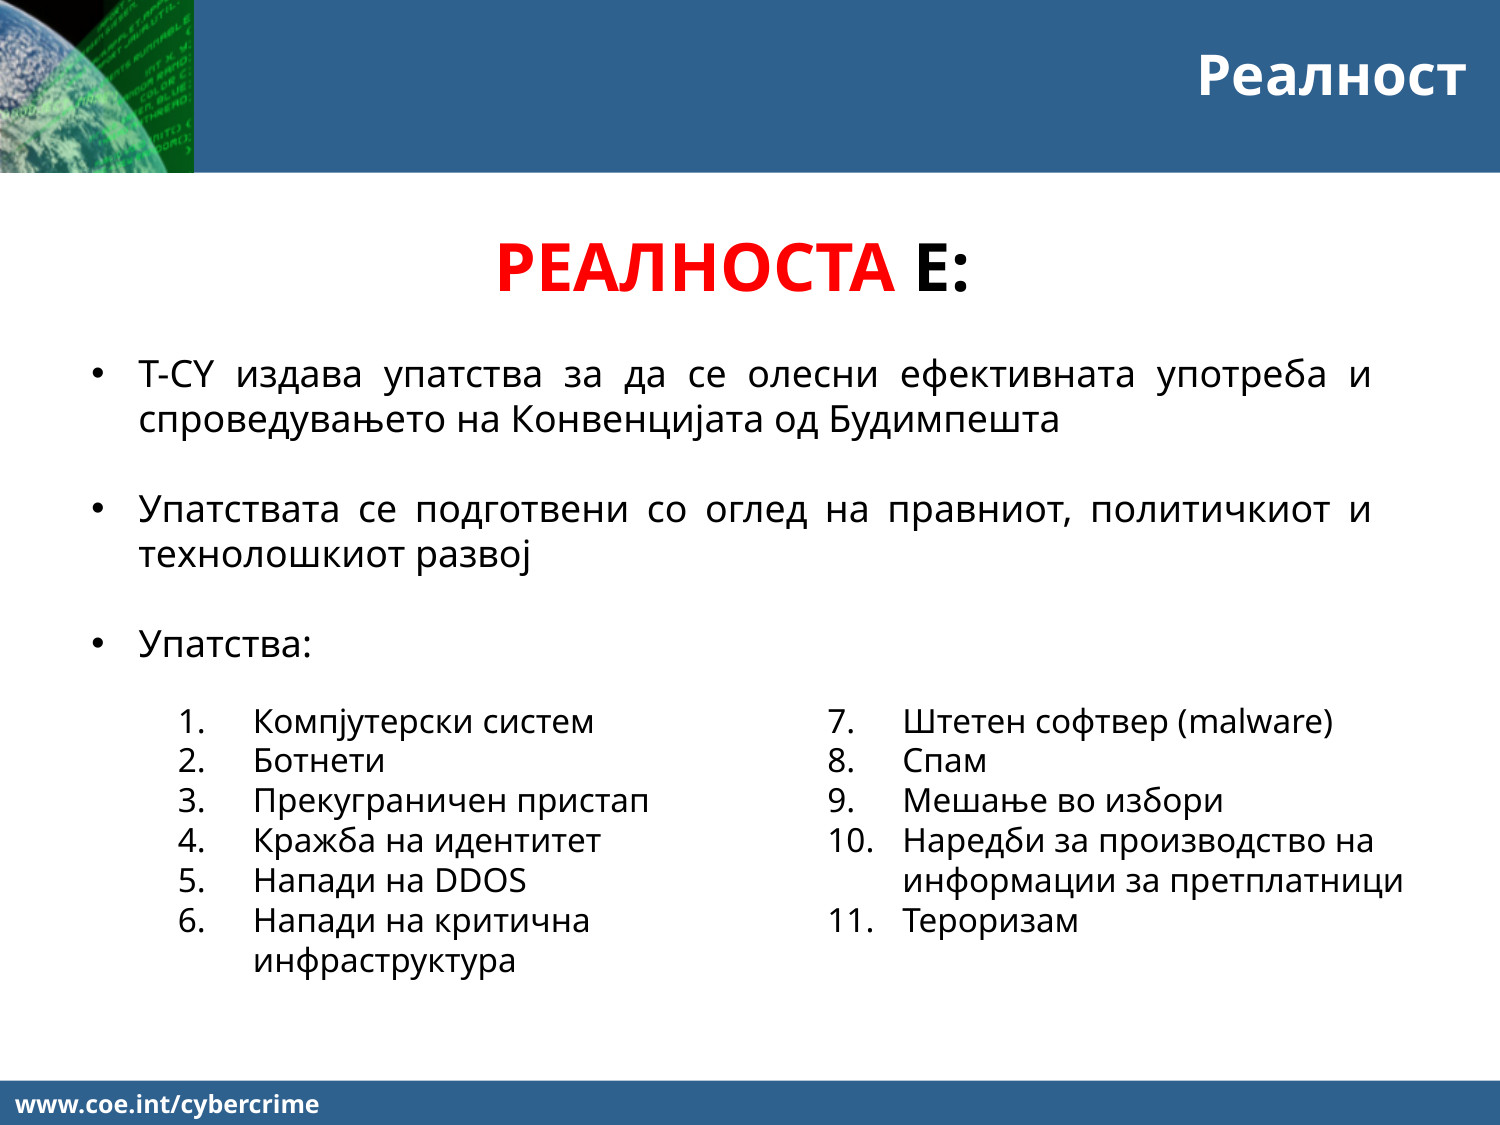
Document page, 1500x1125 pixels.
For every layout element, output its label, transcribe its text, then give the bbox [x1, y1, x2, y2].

text_box www.coe.int/cybercrime [0, 1079, 1500, 1125]
text_box РЕАЛНОСТА Е: T-CY издава упатства за да се олесни ефективната употреба и спроведувањето на Конвенцијата од Будимпешта Упатствата се подготвени со оглед на правниот, политичкиот и технолошкиот развој Упатства: [76, 217, 1388, 673]
picture [0, 0, 194, 173]
text_box Компјутерски систем Ботнети Прекуграничен пристап Кражба на идентитет Напади на DDOS Напади на критична инфраструктура [41, 692, 739, 987]
text_box Штетен софтвер (malware) Спам Мешање во избори Наредби за производство на информации за претплатници Тероризам [690, 692, 1448, 947]
text_box [197, 0, 1500, 175]
text_box Реалност [230, 31, 1483, 114]
